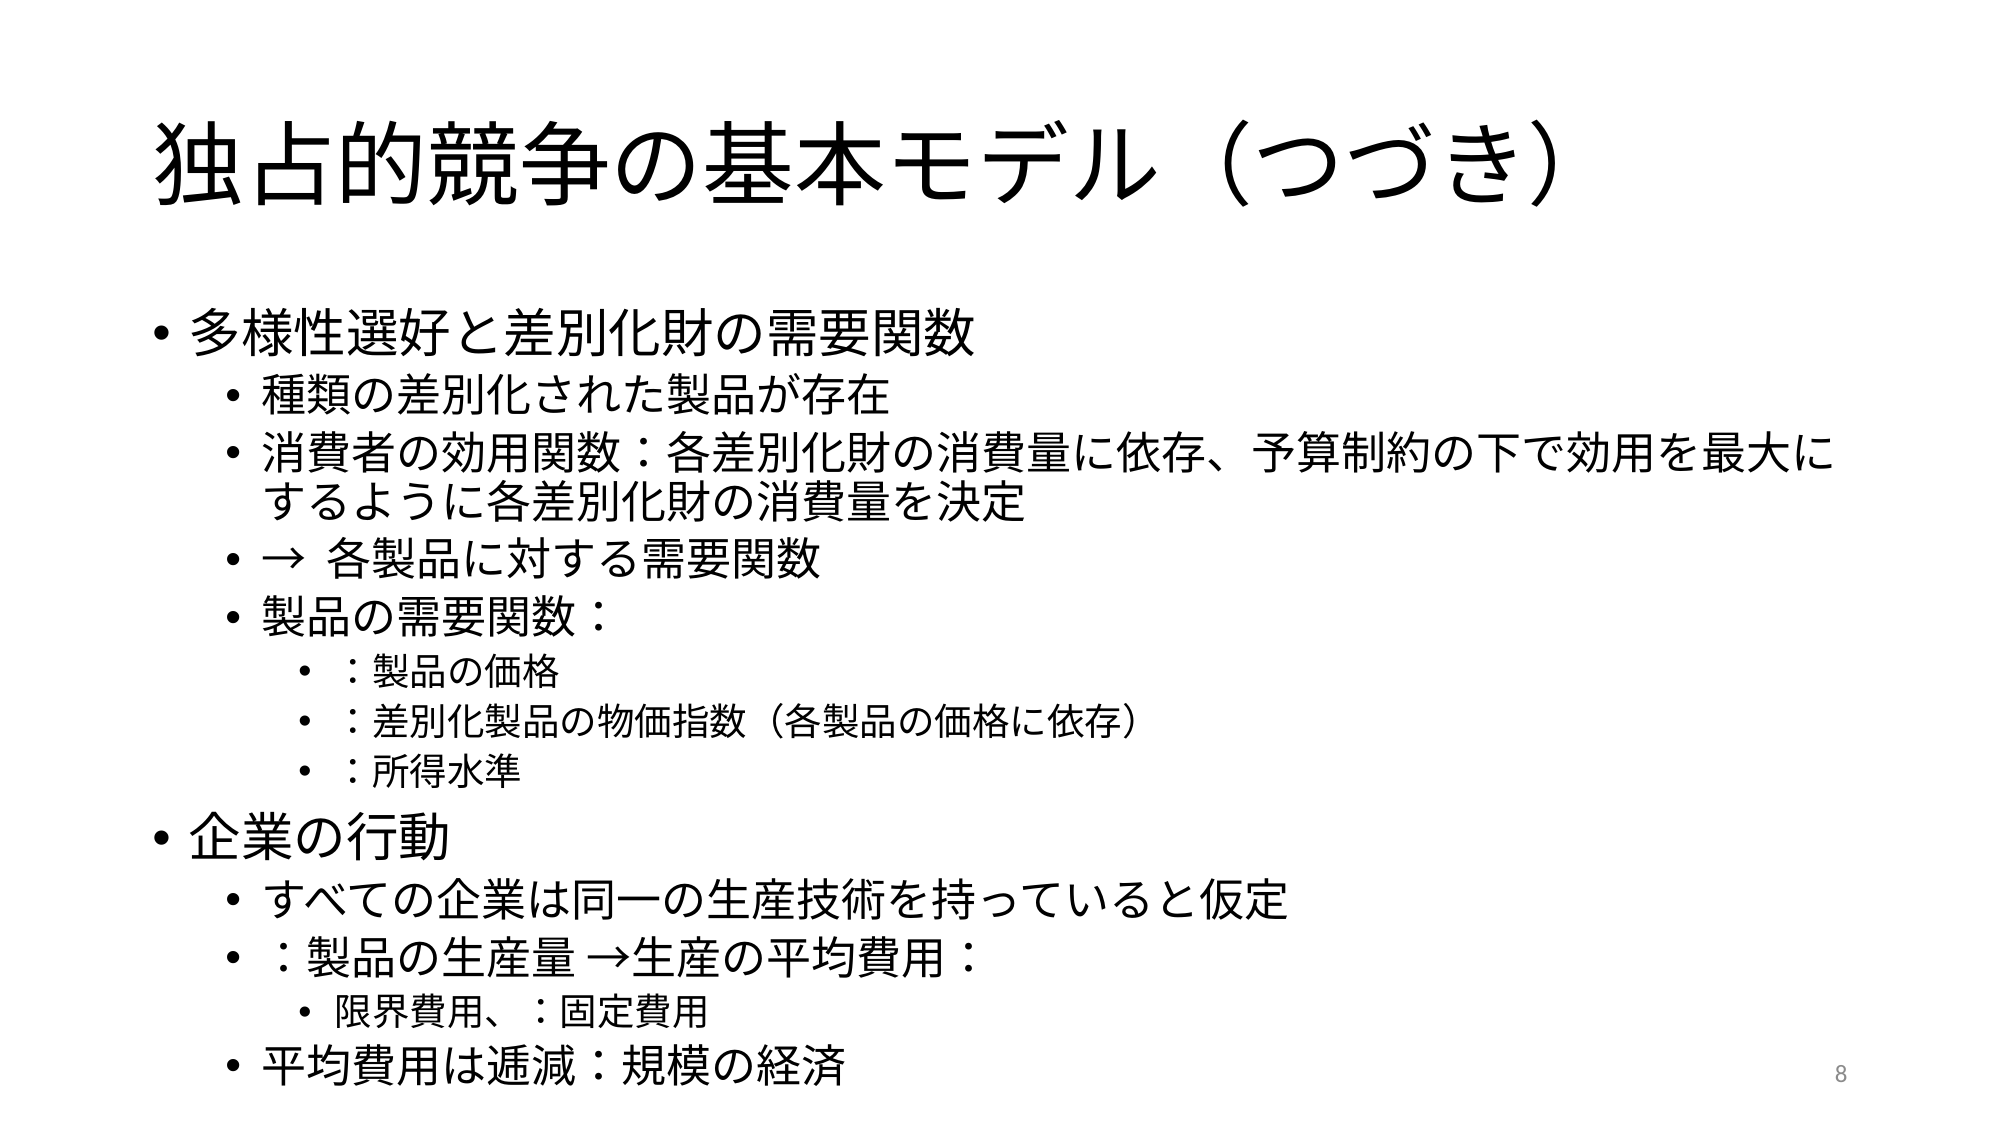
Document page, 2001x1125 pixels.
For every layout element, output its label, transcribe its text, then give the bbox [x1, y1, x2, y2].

title 独占的競争の基本モデル（つづき） [137, 59, 1863, 278]
slide_number 8 [1412, 1042, 1863, 1103]
